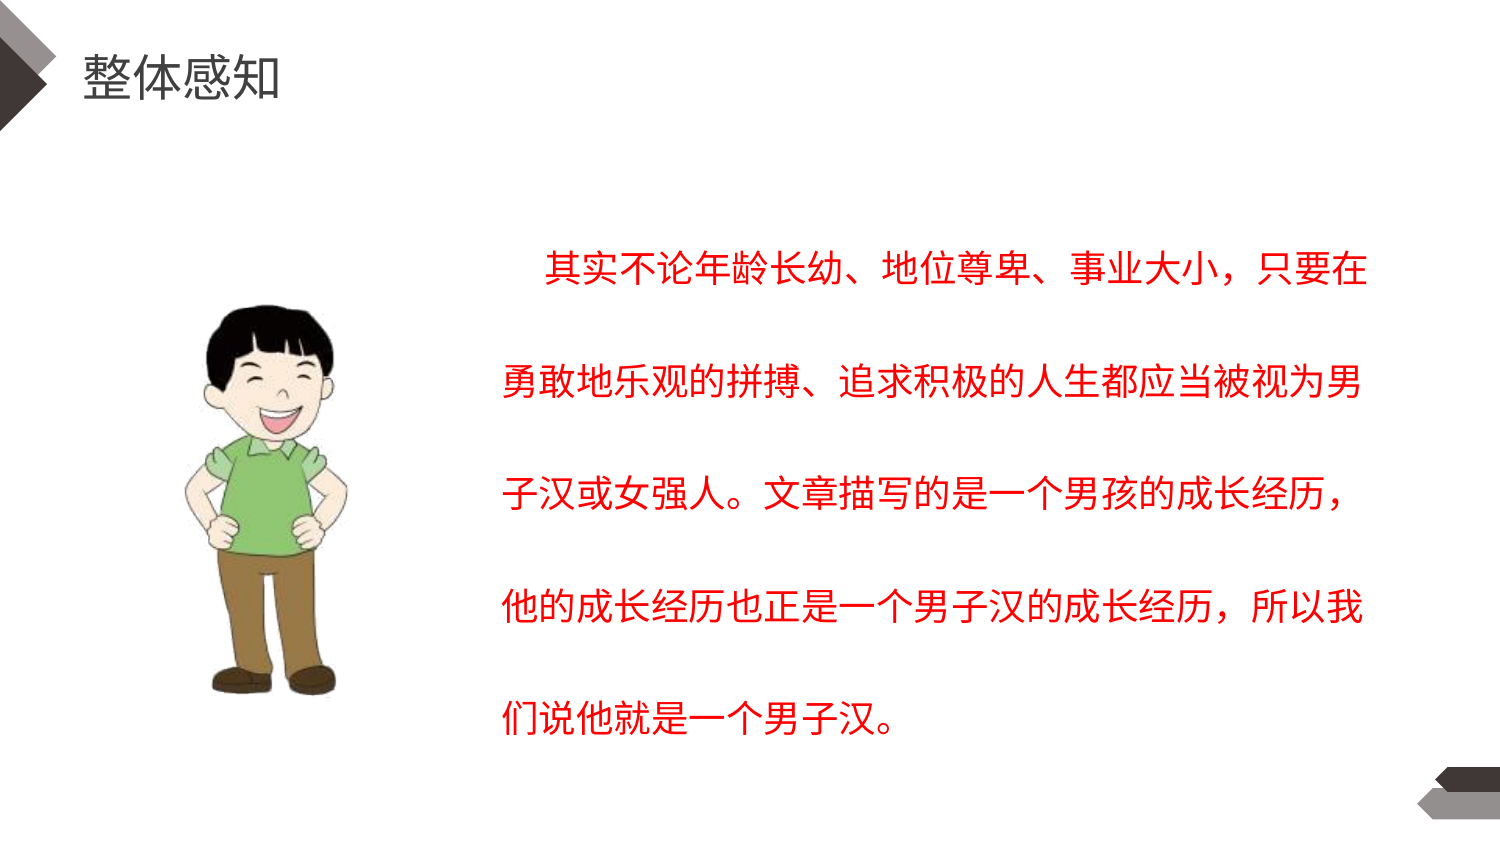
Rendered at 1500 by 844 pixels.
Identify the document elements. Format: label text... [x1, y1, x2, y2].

text_box 其实不论年龄长幼、地位尊卑、事业大小，只要在勇敢地乐观的拼搏、追求积极的人生都应当被视为男子汉或女强人。文章描写的是一个男孩的成长经历，他的成长经历也正是一个男子汉的成长经历，所以我们说他就是一个男子汉。 [490, 171, 1399, 746]
text_box 整体感知 [71, 40, 579, 113]
picture [124, 239, 410, 733]
